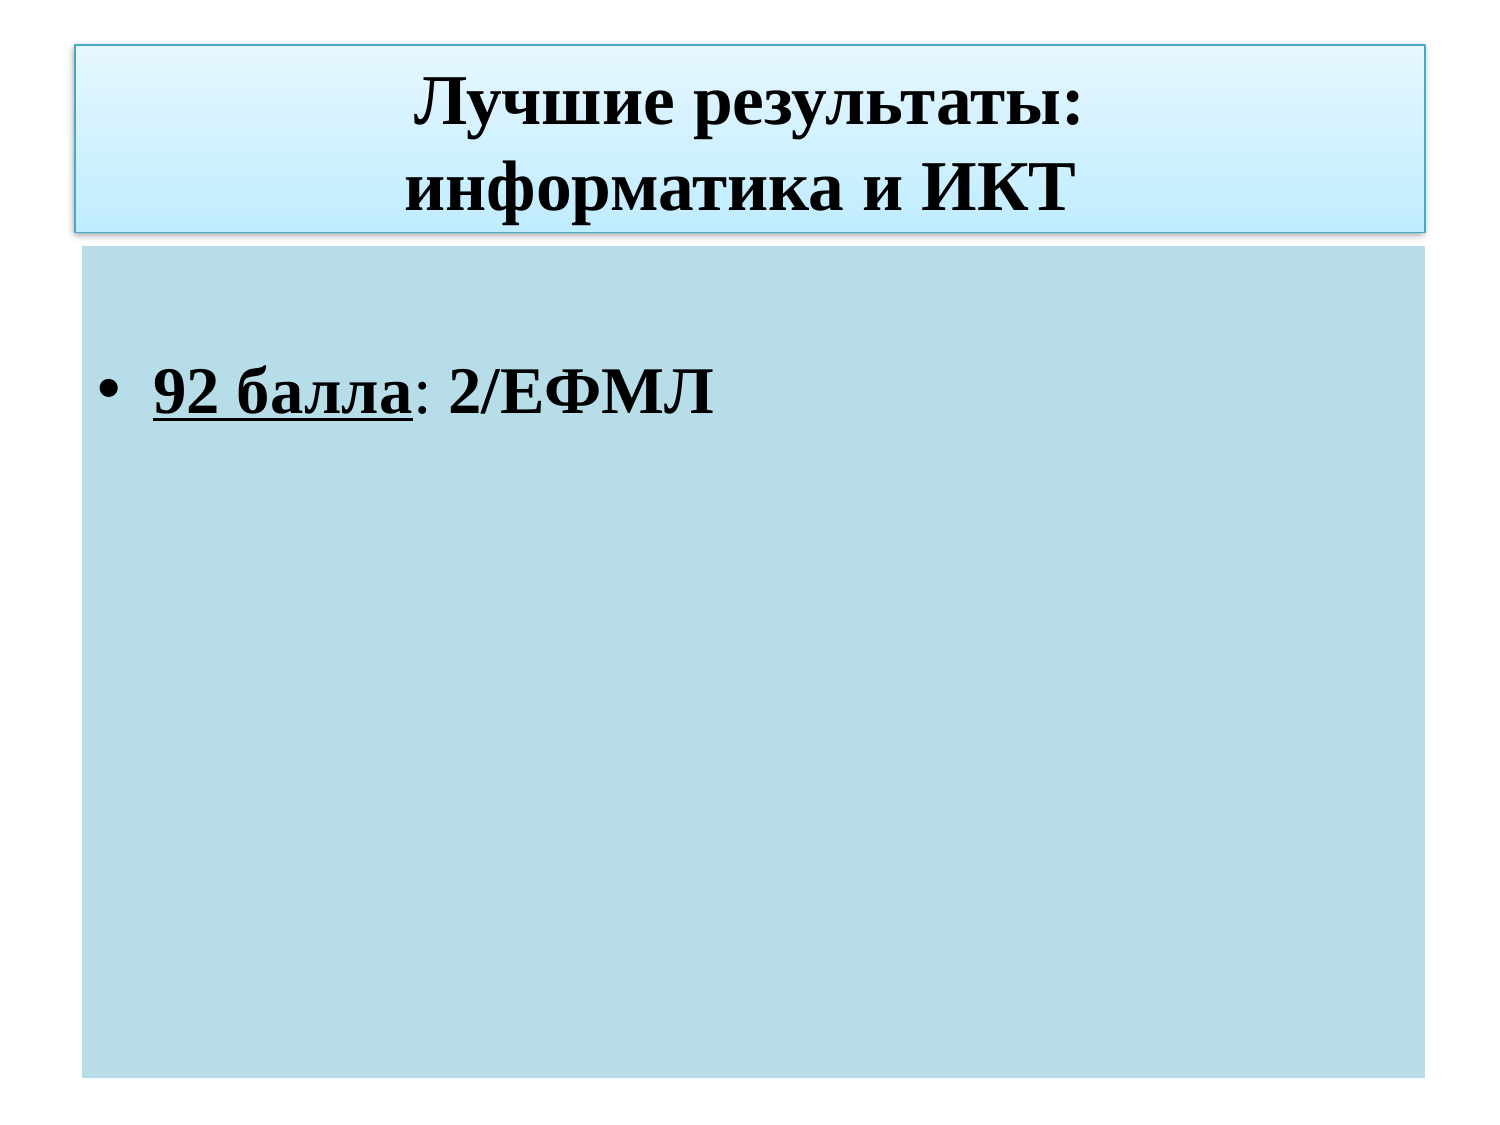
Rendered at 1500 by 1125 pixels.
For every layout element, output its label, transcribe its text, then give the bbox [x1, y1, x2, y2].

title Лучшие результаты: информатика и ИКТ [74, 44, 1426, 233]
list 92 балла: 2/ЕФМЛ [82, 246, 1425, 1079]
